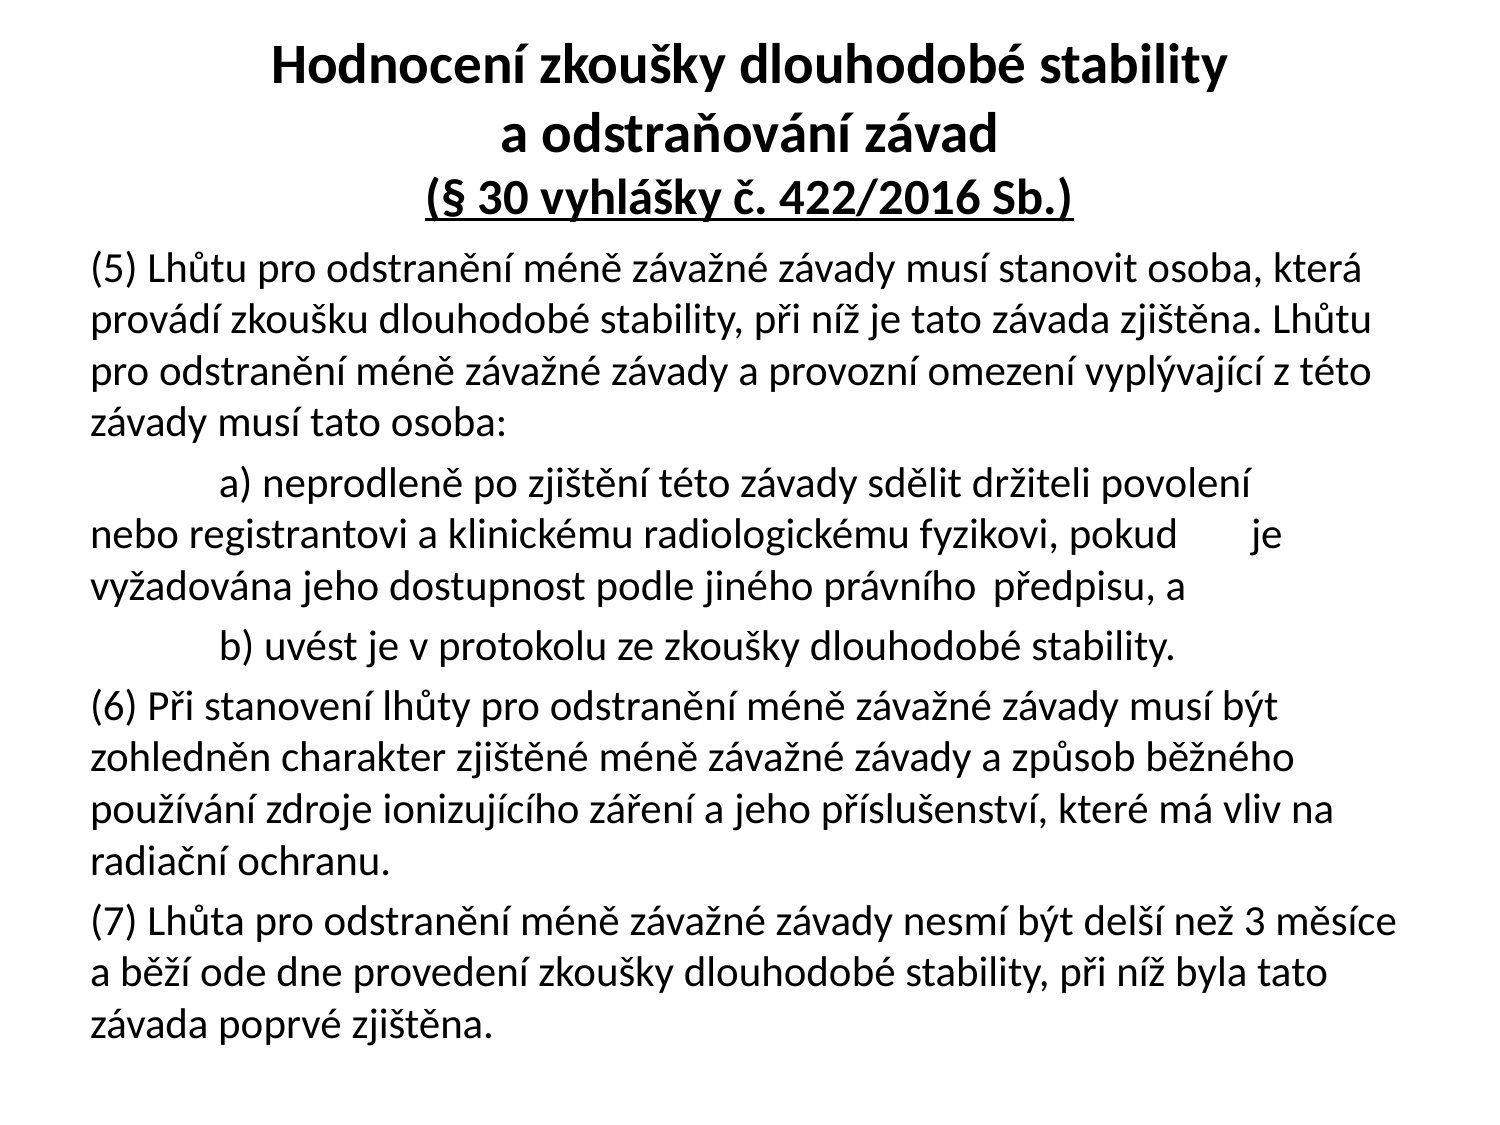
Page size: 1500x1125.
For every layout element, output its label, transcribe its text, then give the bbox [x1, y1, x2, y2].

list (5) Lhůtu pro odstranění méně závažné závady musí stanovit osoba, která provádí zkoušku dlouhodobé stability, při níž je tato závada zjištěna. Lhůtu pro odstranění méně závažné závady a provozní omezení vyplývající z této závady musí tato osoba: a) neprodleně po zjištění této závady sdělit držiteli povolení nebo registrantovi a klinickému radiologickému fyzikovi, pokud je vyžadována jeho dostupnost podle jiného právního předpisu, a b) uvést je v protokolu ze zkoušky dlouhodobé stability. (6) Při stanovení lhůty pro odstranění méně závažné závady musí být zohledněn charakter zjištěné méně závažné závady a způsob běžného používání zdroje ionizujícího záření a jeho příslušenství, které má vliv na radiační ochranu. (7) Lhůta pro odstranění méně závažné závady nesmí být delší než 3 měsíce a běží ode dne provedení zkoušky dlouhodobé stability, při níž byla tato závada poprvé zjištěna. [75, 231, 1425, 1094]
title Hodnocení zkoušky dlouhodobé stability a odstraňování závad (§ 30 vyhlášky č. 422/2016 Sb.) [75, 19, 1425, 231]
